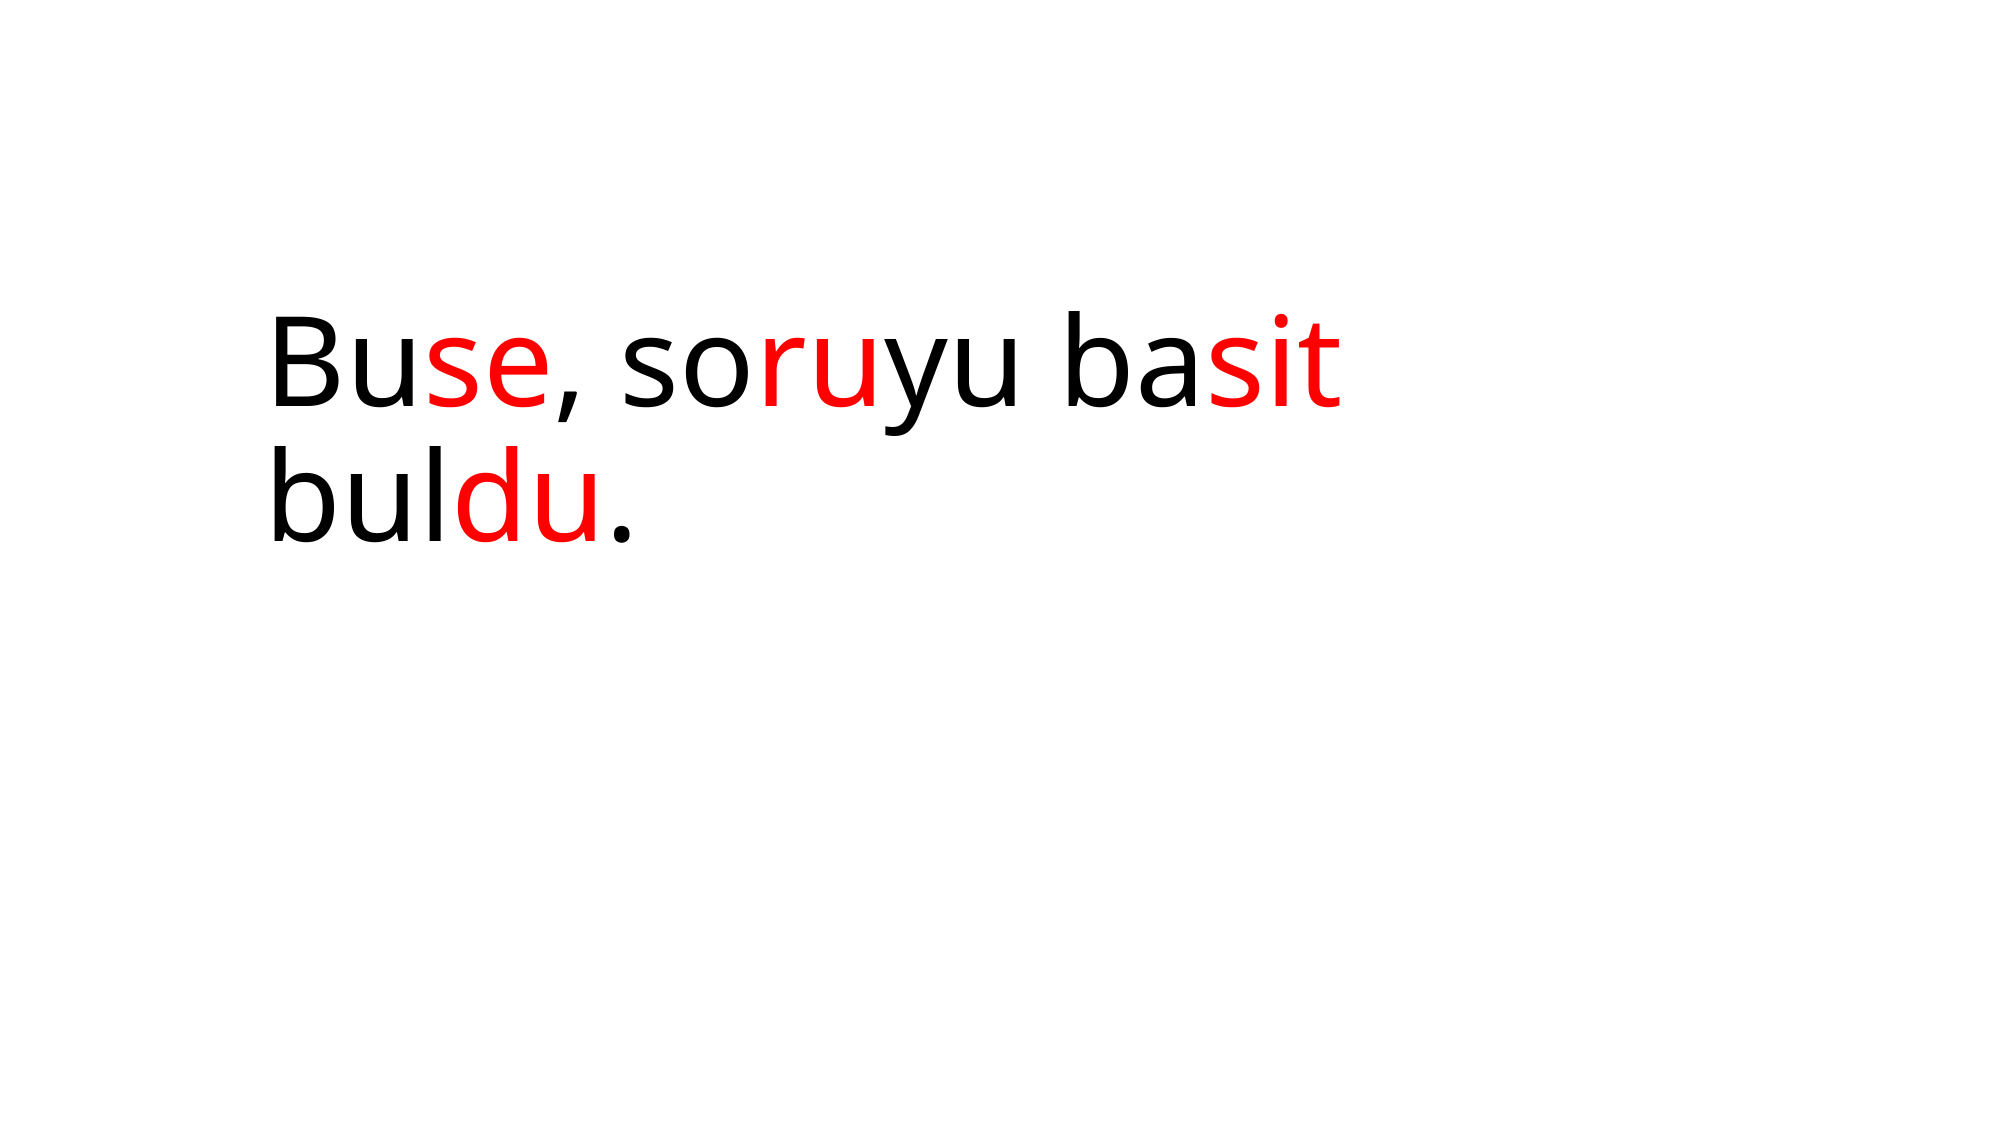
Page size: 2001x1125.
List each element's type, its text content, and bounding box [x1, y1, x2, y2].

title Buse, soruyu basit buldu. [249, 184, 1750, 576]
